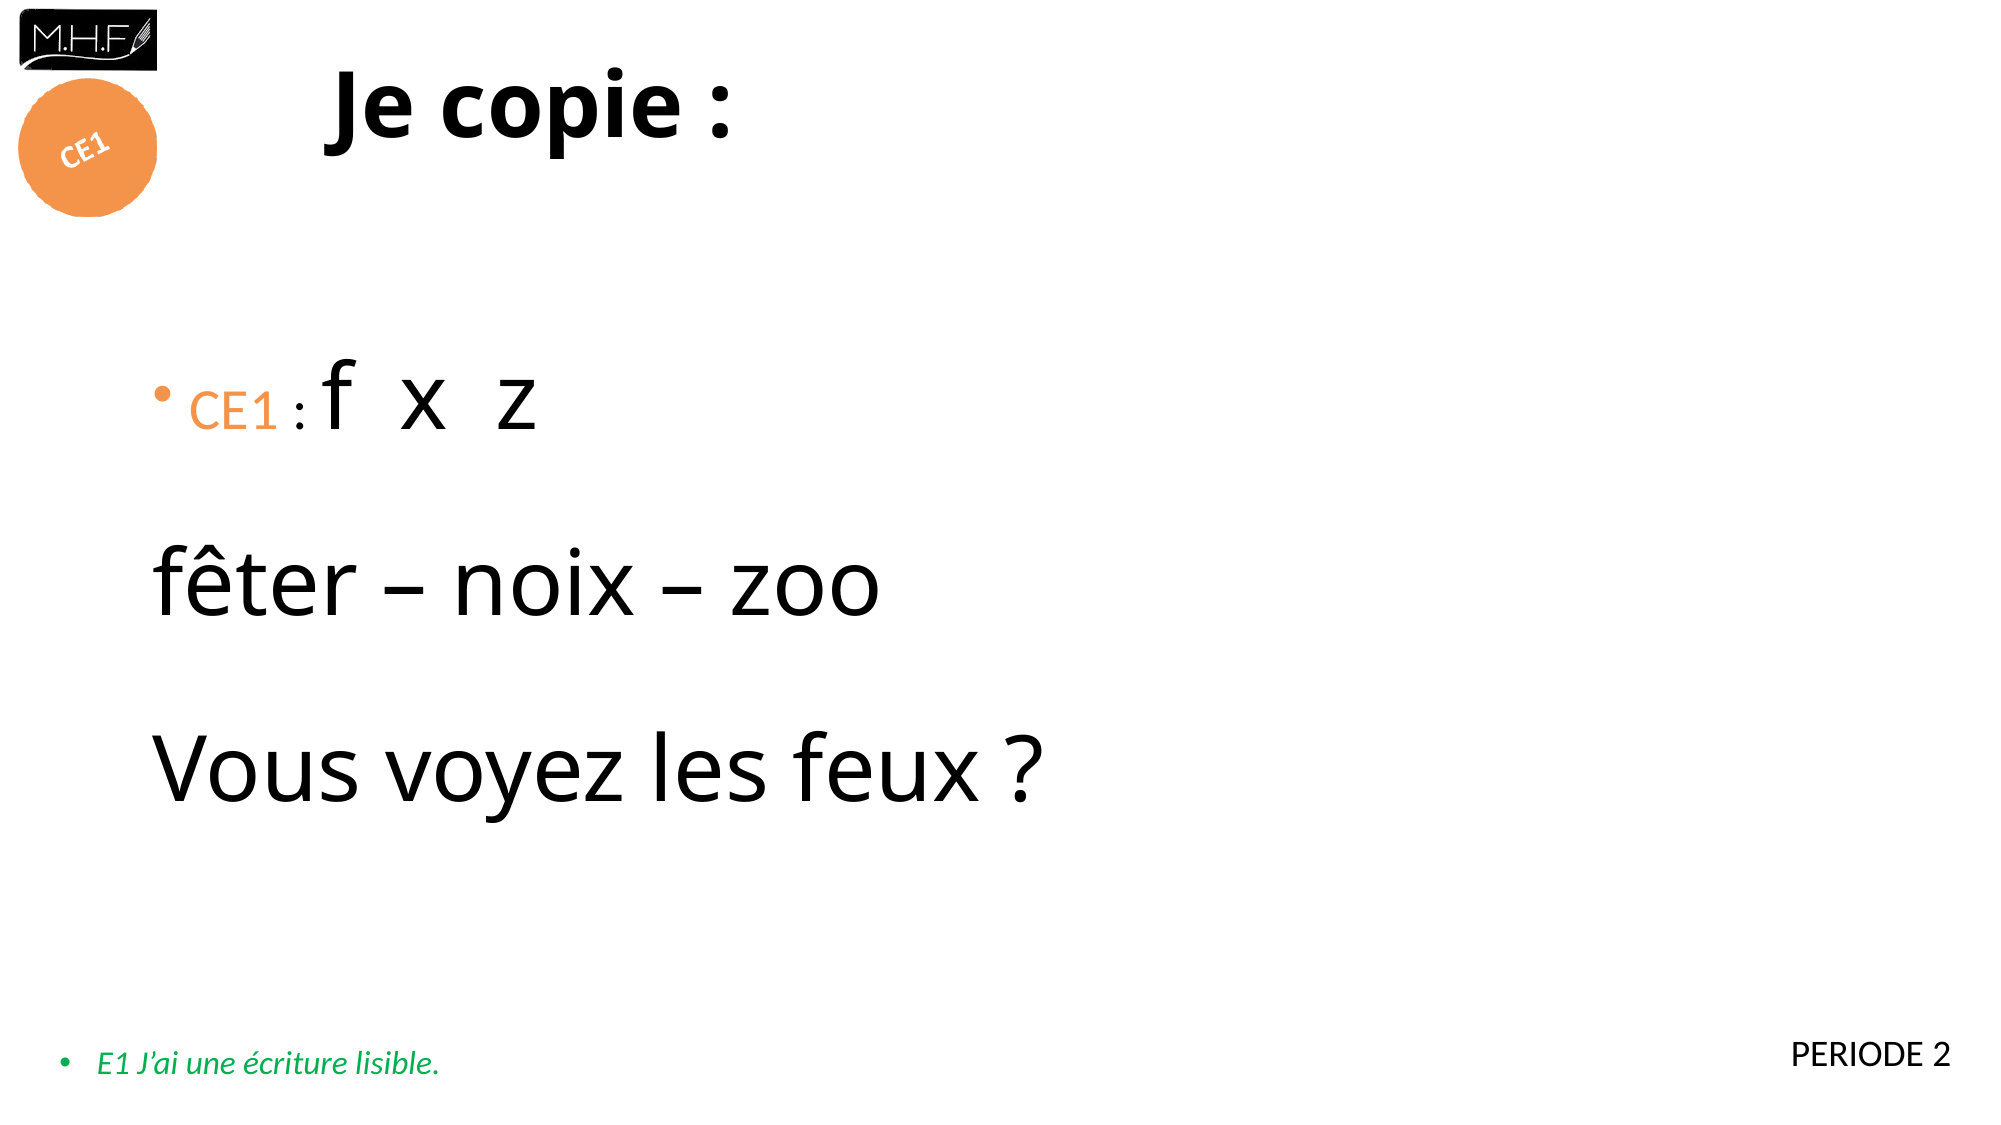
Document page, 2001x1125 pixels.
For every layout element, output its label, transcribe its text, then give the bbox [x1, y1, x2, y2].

picture [16, 7, 157, 74]
list CE1 : f x z fêter – noix – zoo Vous voyez les feux ? [137, 275, 1863, 990]
title Je copie : [316, 0, 1863, 218]
text_box PERIODE 2 [1362, 1021, 1967, 1082]
text_box E1 J’ai une écriture lisible. [44, 1038, 1346, 1092]
picture [18, 78, 157, 218]
